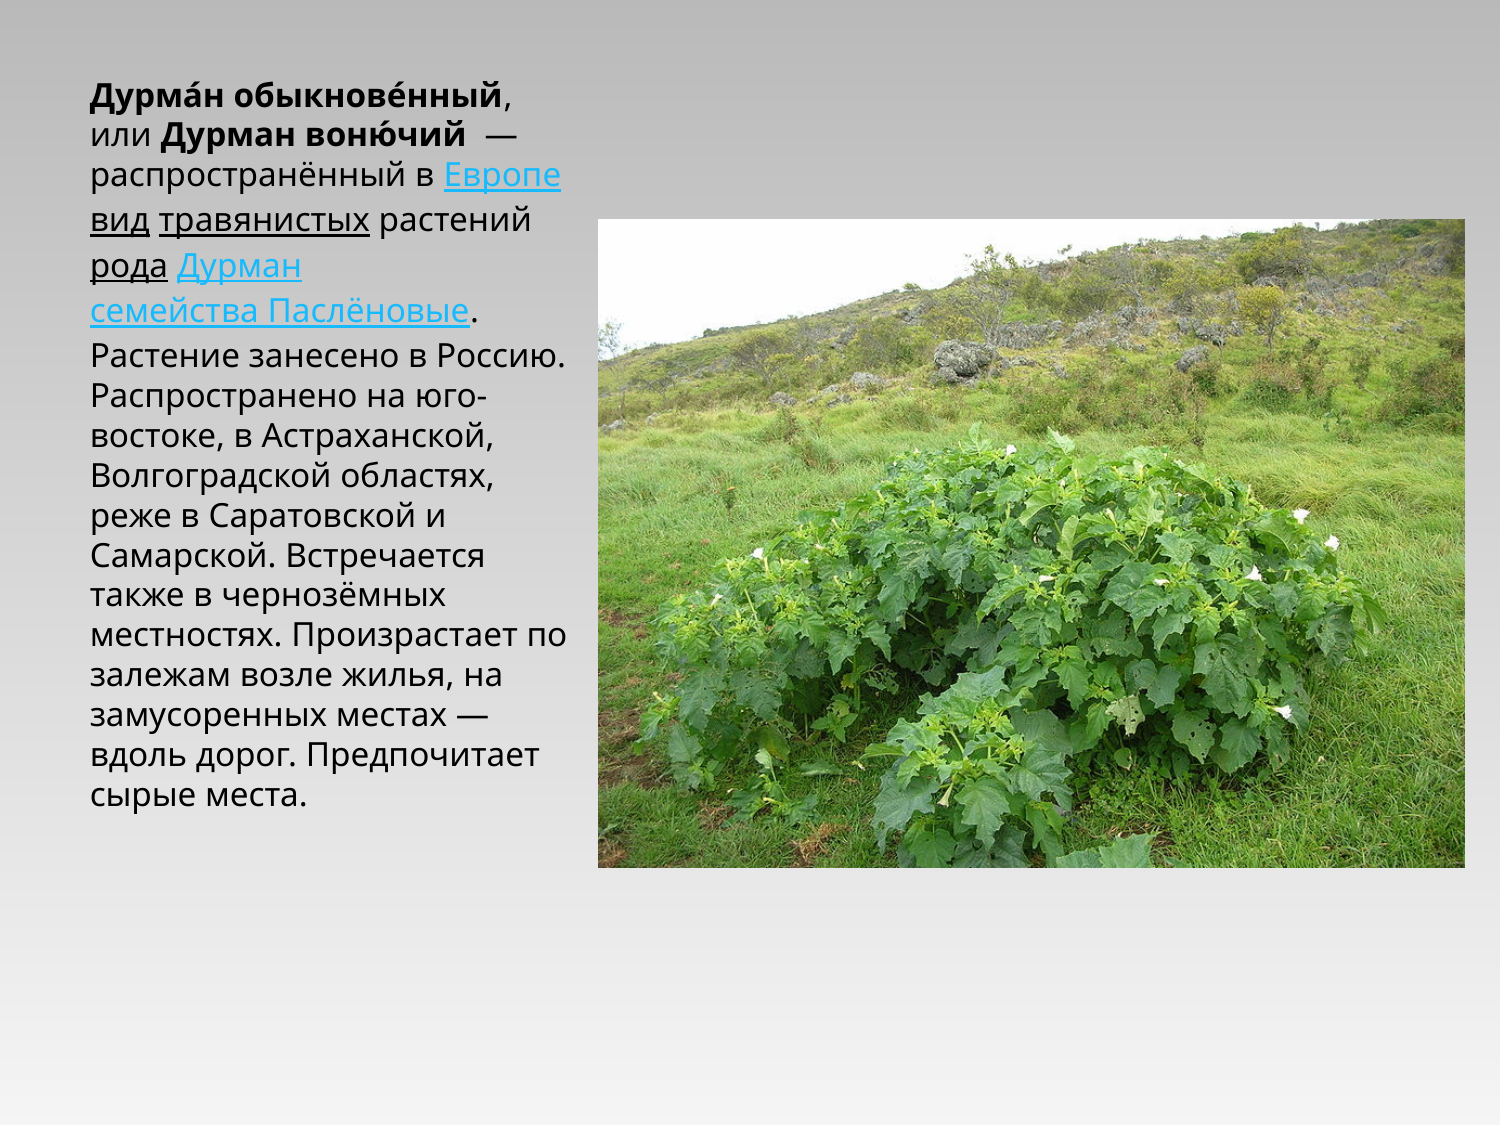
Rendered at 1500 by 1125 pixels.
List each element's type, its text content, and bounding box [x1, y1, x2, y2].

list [598, 219, 1465, 869]
list Дурма́н обыкнове́нный, или Дурман воню́чий — распространённый в Европе вид травянистых растений рода Дурман семейства Паслёновые. Растение занесено в Россию. Распространено на юго-востоке, в Астраханской, Волгоградской областях, реже в Саратовской и Самарской. Встречается также в чернозёмных местностях. Произрастает по залежам возле жилья, на замусоренных местах — вдоль дорог. Предпочитает сырые места. [75, 66, 597, 1005]
